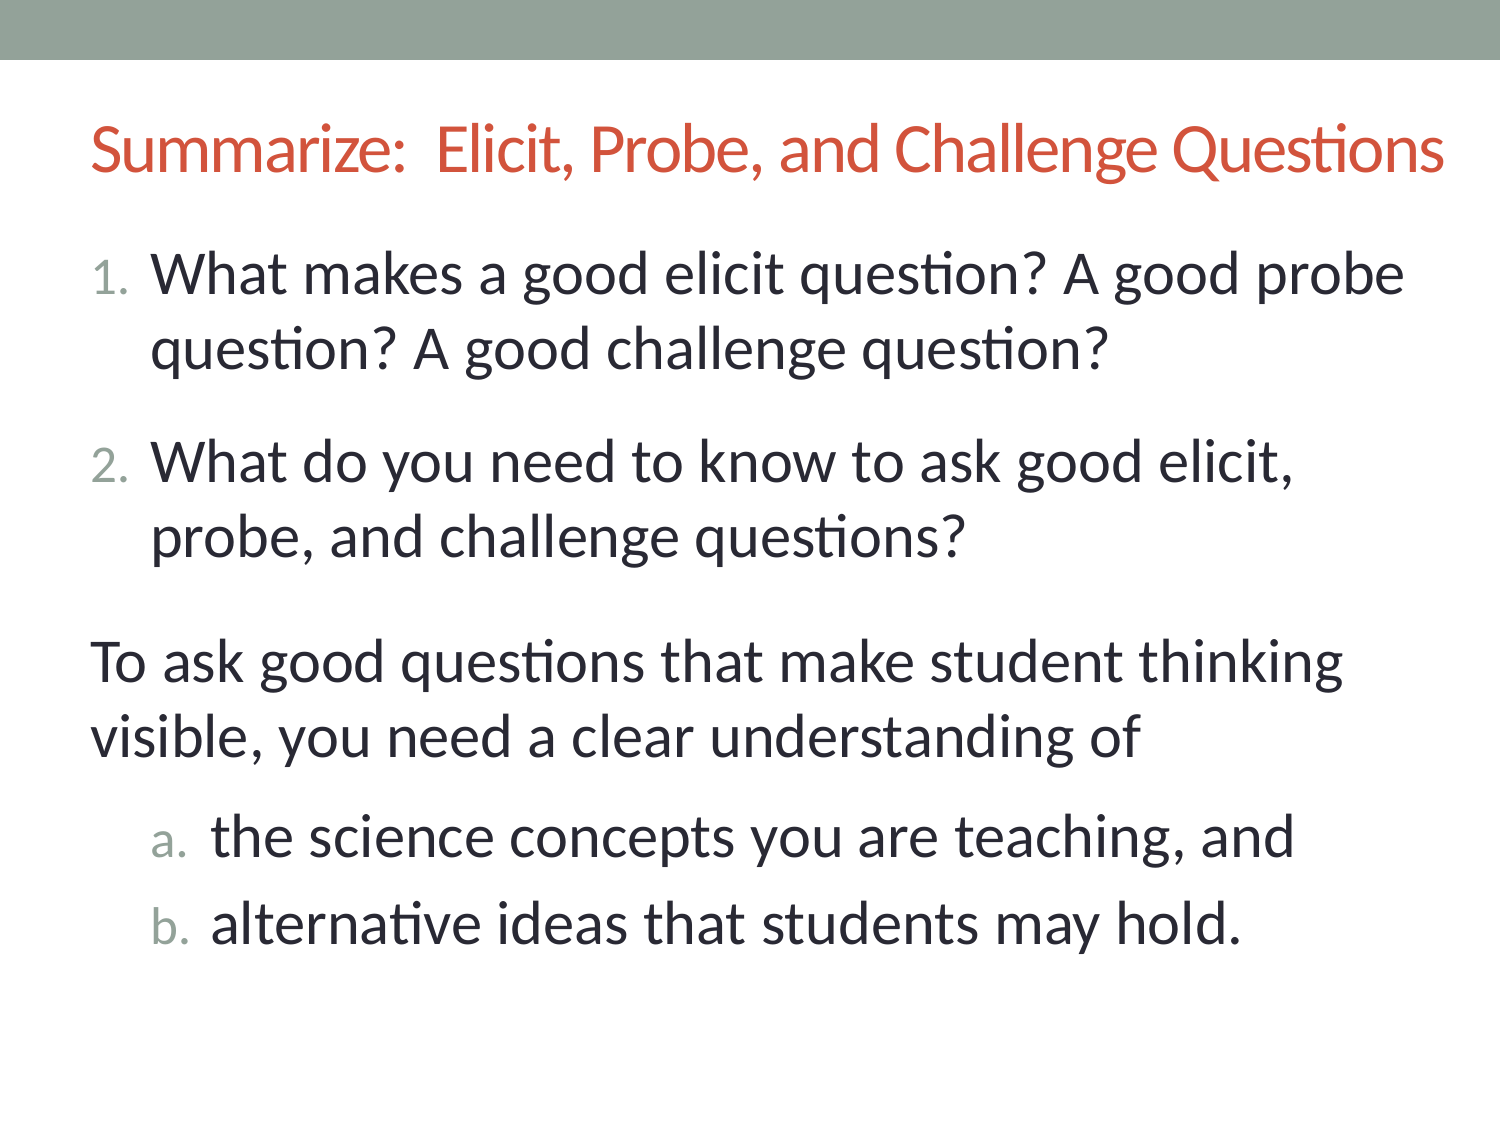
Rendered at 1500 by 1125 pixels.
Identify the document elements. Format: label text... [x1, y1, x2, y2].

title Summarize: Elicit, Probe, and Challenge Questions [75, 62, 1500, 225]
list What makes a good elicit question? A good probe question? A good challenge question? What do you need to know to ask good elicit, probe, and challenge questions? To ask good questions that make student thinking visible, you need a clear understanding of the science concepts you are teaching, and alternative ideas that students may hold. [75, 224, 1425, 1025]
